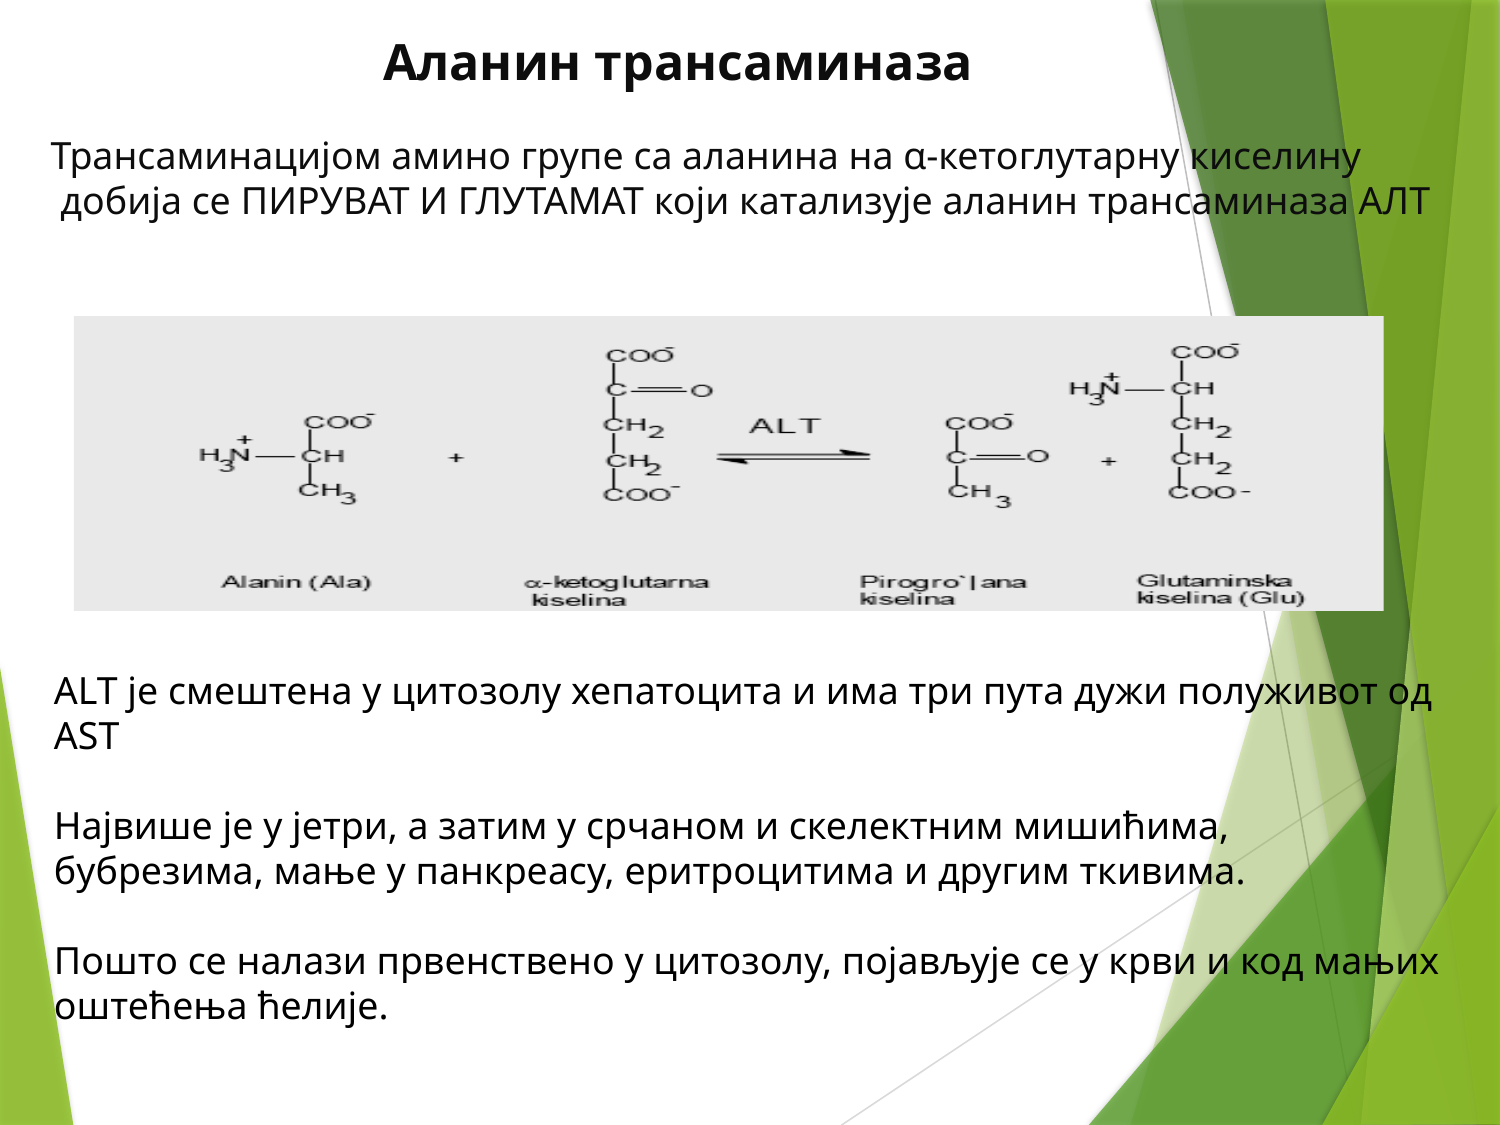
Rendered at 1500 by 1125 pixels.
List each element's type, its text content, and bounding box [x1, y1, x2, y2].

text_box ALT је смештена у цитозолу хепатоцита и има три пута дужи полуживот од AST Највише је у јетри, а затим у срчаном и скелектним мишићима, бубрезима, мање у панкреасу, еритроцитима и другим ткивима. Пошто се налази првенствено у цитозолу, појављује се у крви и код мањих оштећења ћелије. [39, 659, 1458, 1035]
picture [73, 315, 1385, 611]
text_box Трансаминацијом амино групе са аланина на α-кетоглутарну киселину добија се ПИРУВАТ И ГЛУТАМАТ који катализује аланин трансаминаза АЛТ [0, 124, 1500, 290]
text_box Аланин трансаминаза [368, 23, 989, 99]
